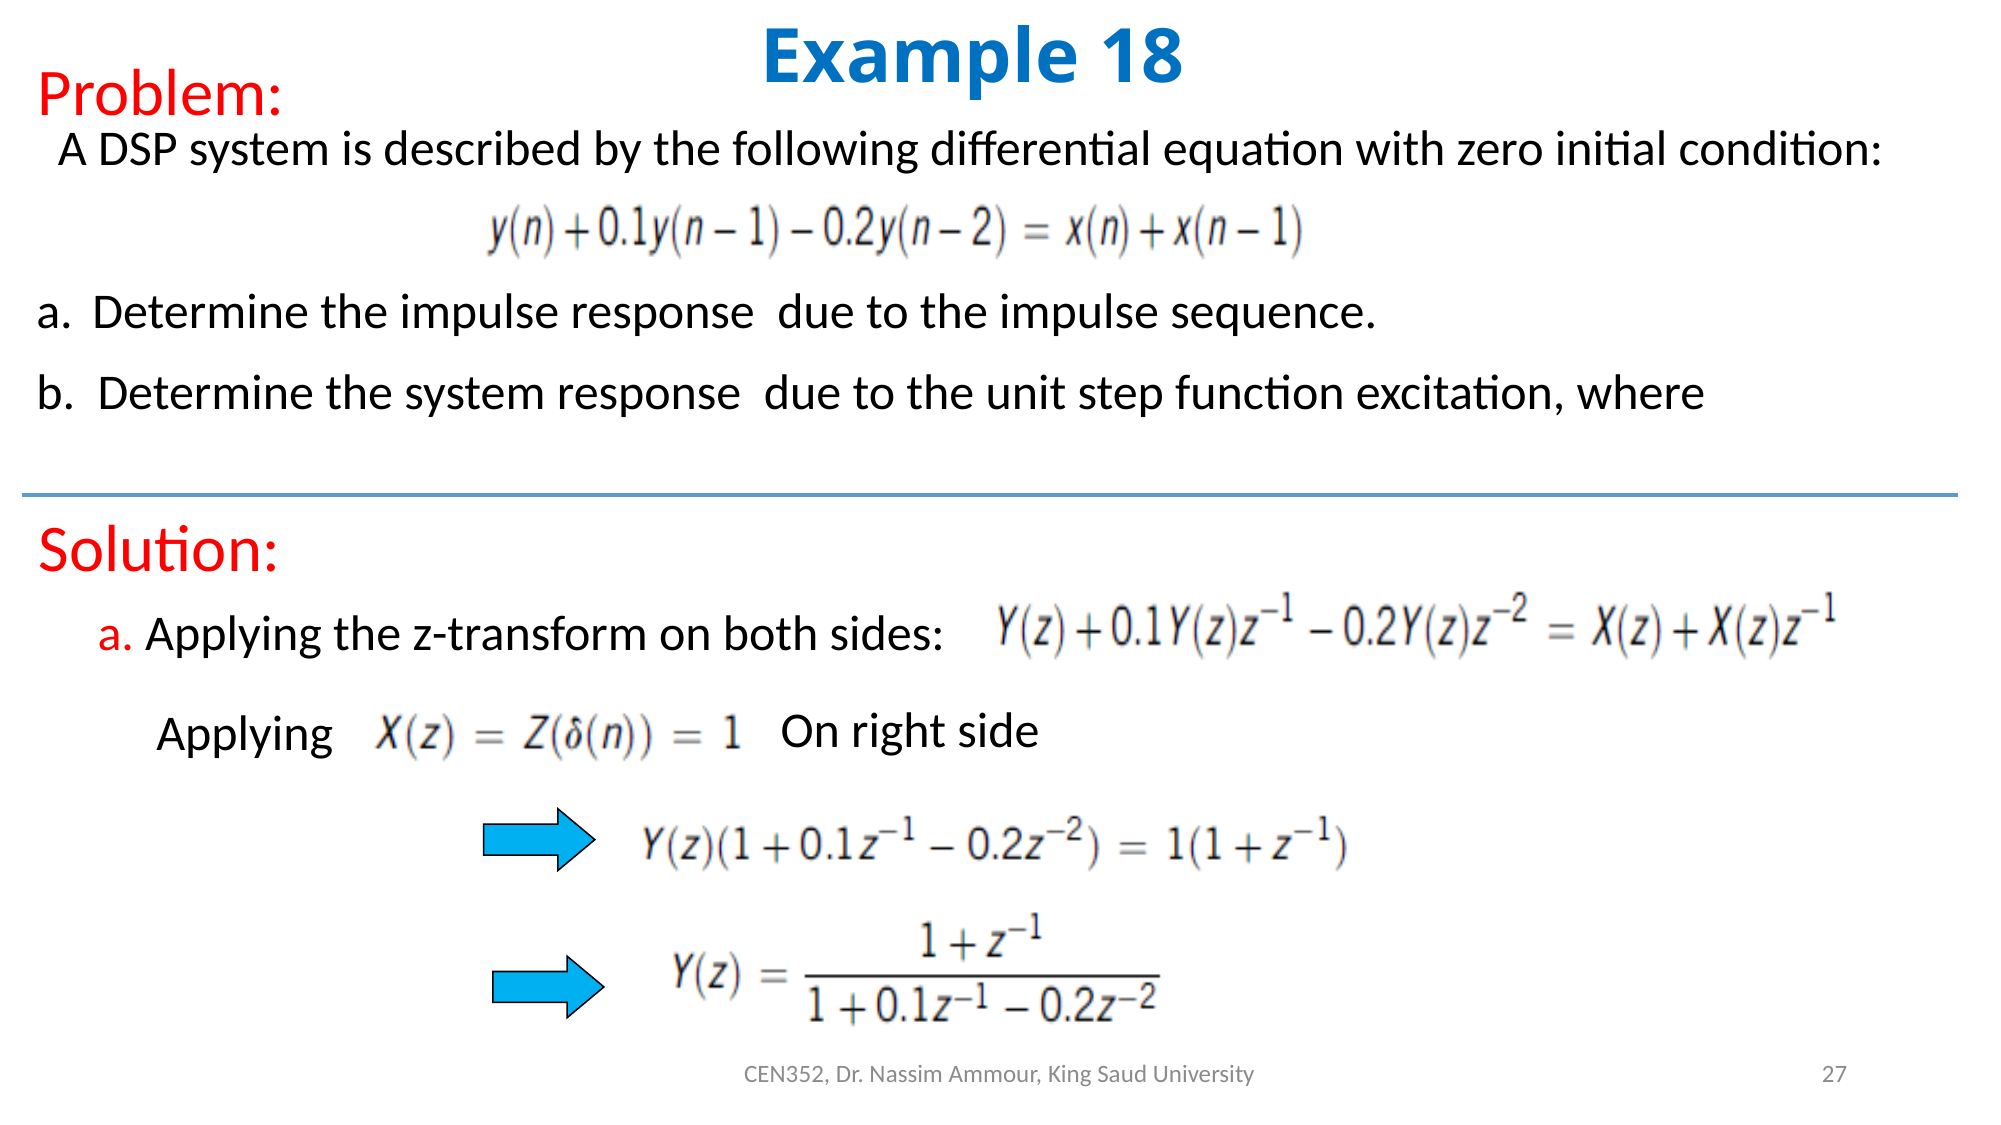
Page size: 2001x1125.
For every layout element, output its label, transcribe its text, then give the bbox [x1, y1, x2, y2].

text_box A DSP system is described by the following differential equation with zero initial condition: [43, 99, 1969, 184]
text_box [492, 956, 604, 1018]
text_box Example 18 [746, 0, 1201, 99]
text_box On right side [765, 690, 1055, 766]
text_box [483, 808, 595, 871]
picture [634, 793, 1366, 886]
text_box Problem: [23, 41, 315, 137]
footer CEN352, Dr. Nassim Ammour, King Saud University [662, 1042, 1338, 1103]
text_box Applying [141, 693, 349, 768]
picture [371, 692, 747, 769]
picture [662, 888, 1175, 1040]
picture [483, 174, 1308, 277]
slide_number 27 [1412, 1042, 1863, 1103]
text_box Solution: [23, 497, 310, 593]
text_box a. Applying the z-transform on both sides: [82, 584, 961, 668]
picture [989, 567, 1844, 666]
